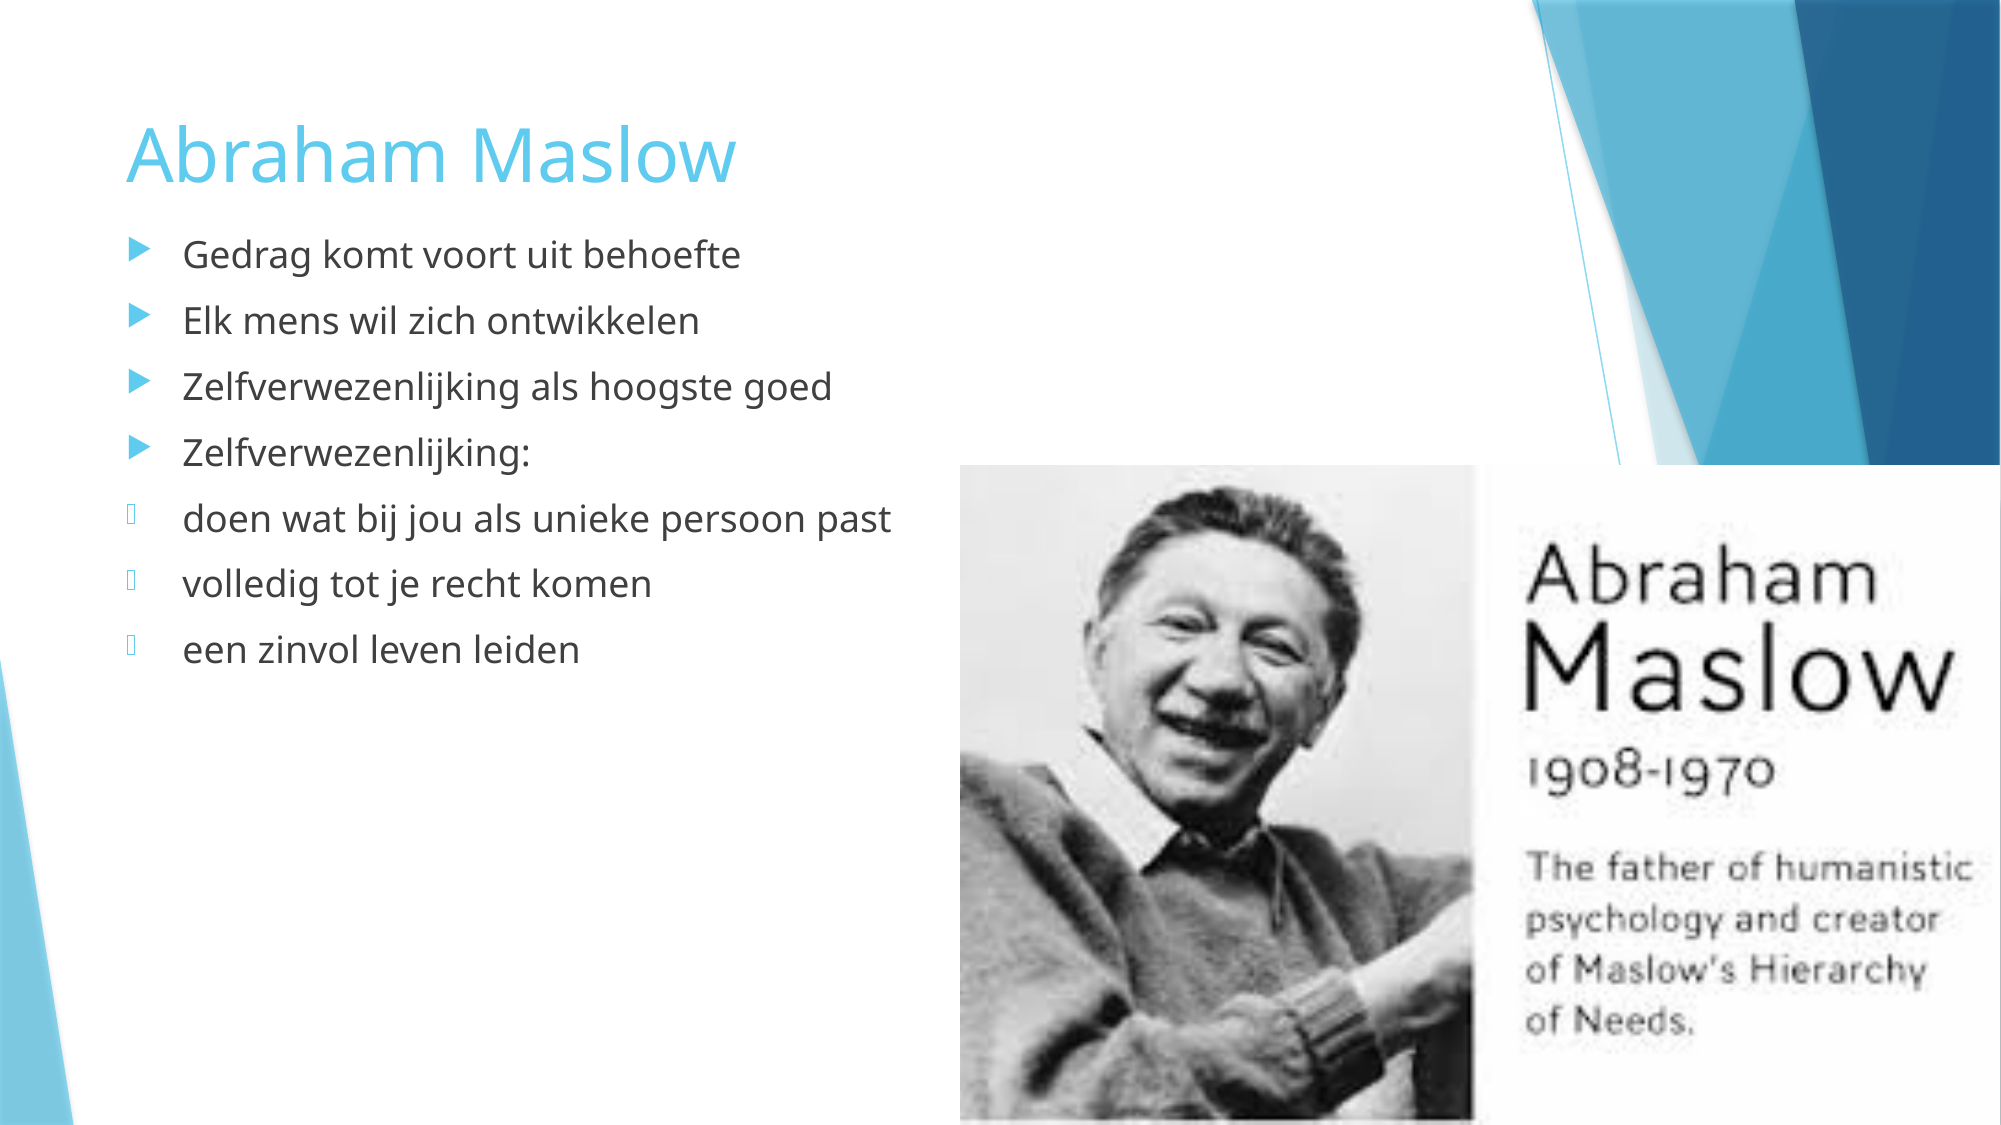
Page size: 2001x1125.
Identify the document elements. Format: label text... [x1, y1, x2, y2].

title Abraham Maslow [111, 99, 1522, 223]
list Gedrag komt voort uit behoefte Elk mens wil zich ontwikkelen Zelfverwezenlijking als hoogste goed Zelfverwezenlijking: doen wat bij jou als unieke persoon past volledig tot je recht komen een zinvol leven leiden [111, 223, 1522, 861]
picture [959, 464, 2000, 1125]
